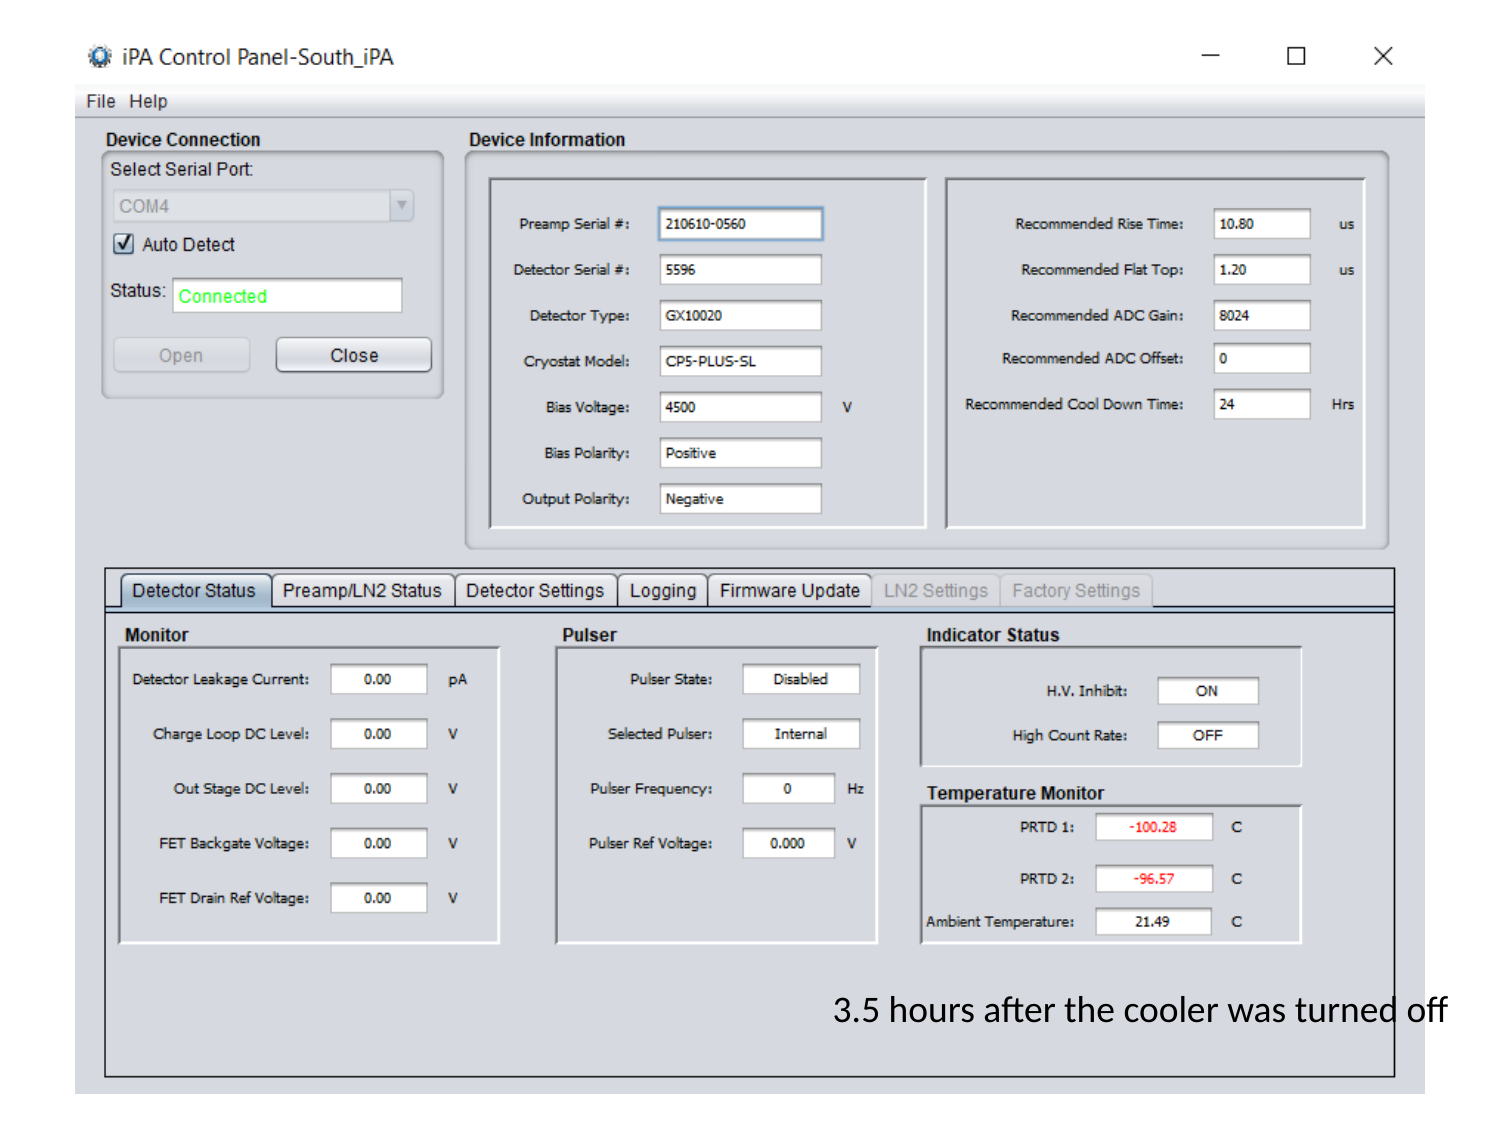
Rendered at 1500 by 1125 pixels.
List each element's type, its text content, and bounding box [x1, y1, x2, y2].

text_box 3.5 hours after the cooler was turned off [1425, 977, 1465, 1037]
picture [74, 31, 1425, 1094]
